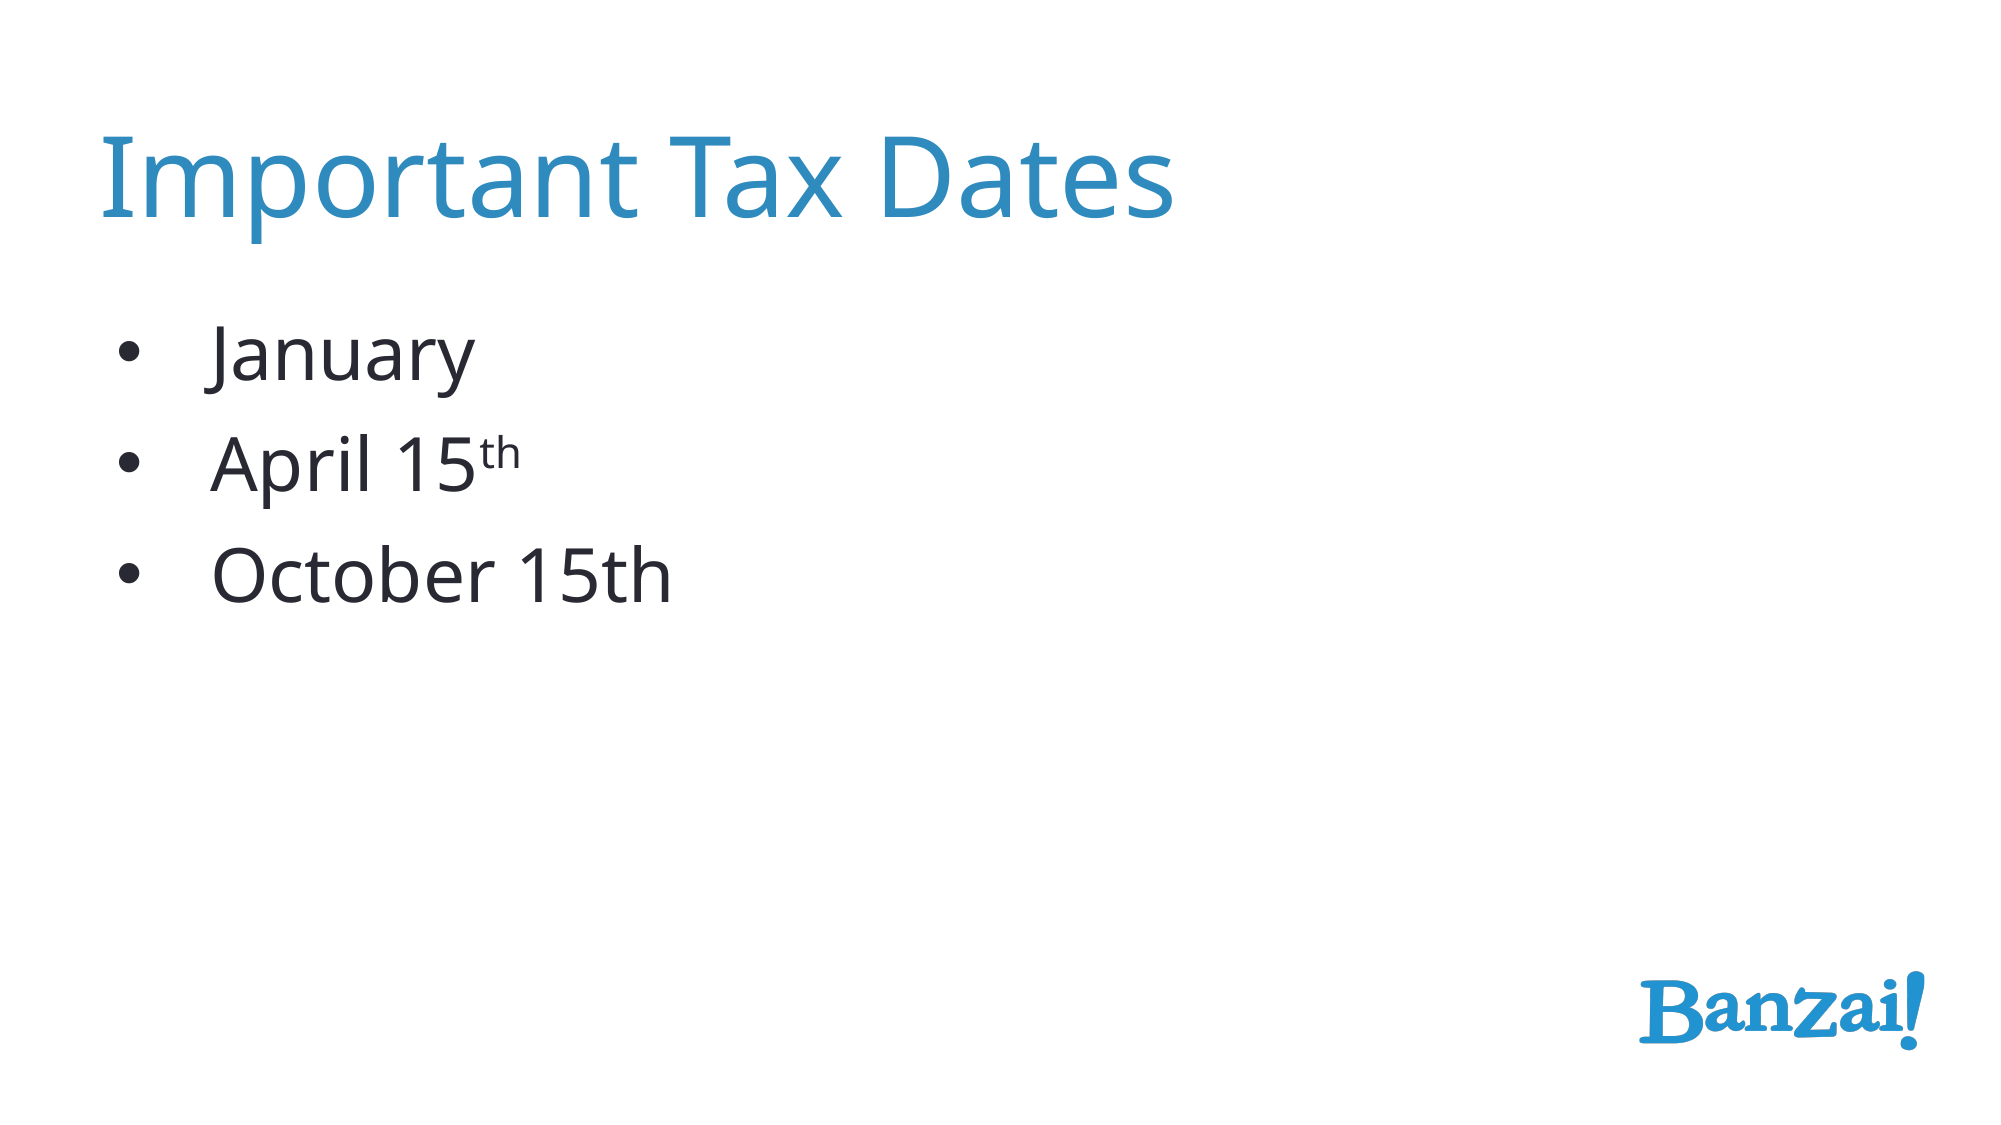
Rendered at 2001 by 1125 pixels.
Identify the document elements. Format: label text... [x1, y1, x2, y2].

picture [1639, 971, 1925, 1055]
title Important Tax Dates [91, 16, 1892, 250]
subtitle January April 15th October 15th [108, 297, 1875, 1058]
